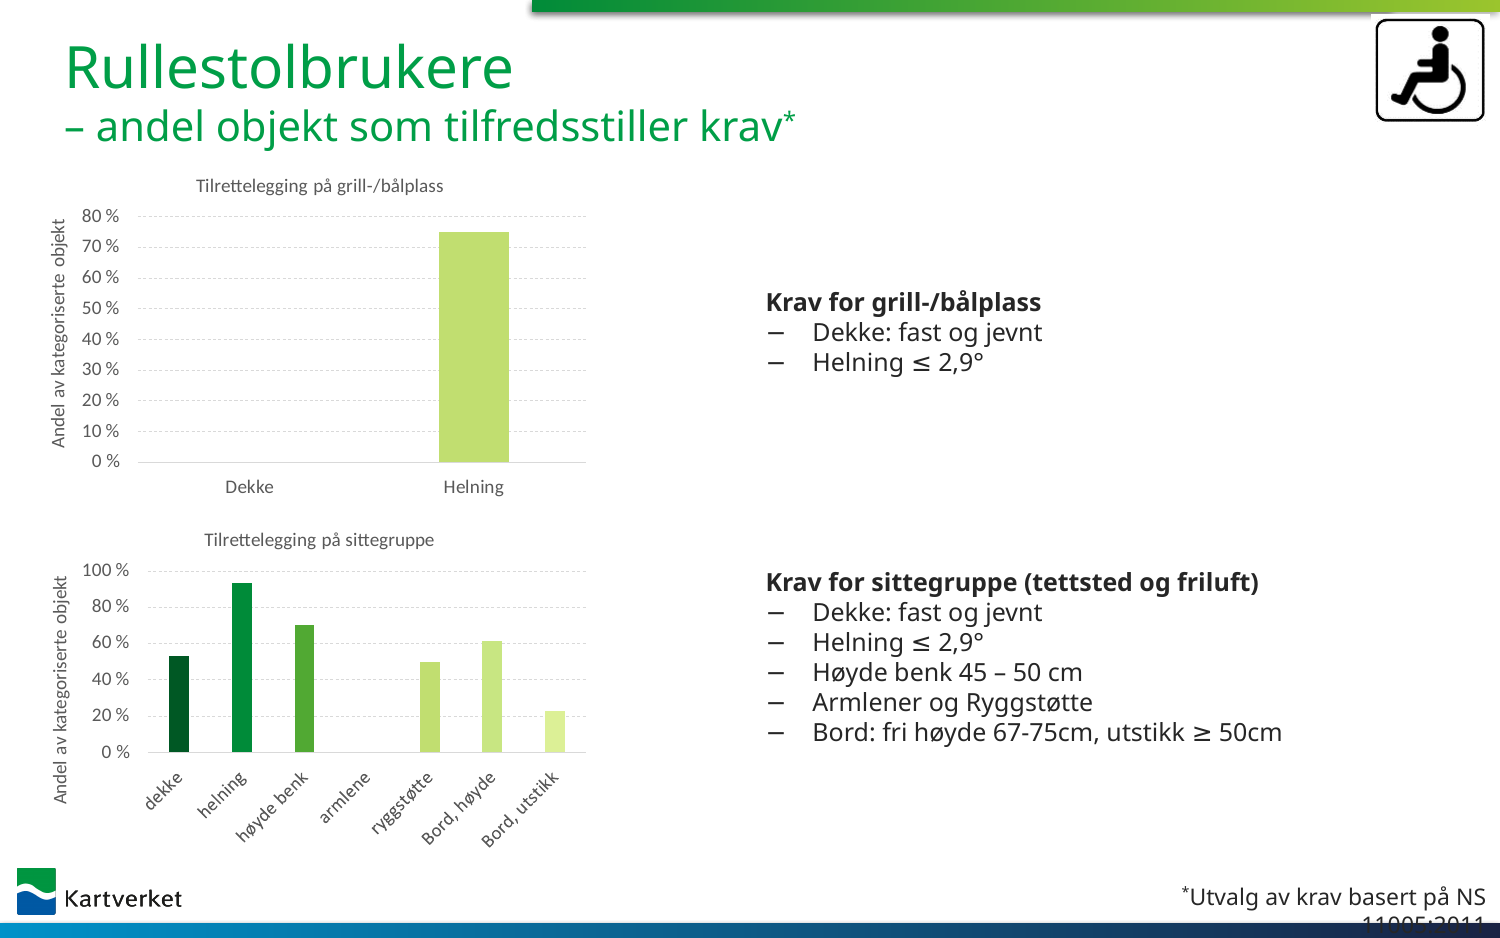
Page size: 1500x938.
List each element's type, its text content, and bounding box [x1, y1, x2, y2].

picture [1371, 13, 1491, 127]
text_box *Utvalg av krav basert på NS 11005:2011 [1068, 873, 1500, 938]
picture [41, 520, 597, 859]
text_box Krav for sittegruppe (tettsted og friluft) Dekke: fast og jevnt Helning ≤ 2,9° Høyde benk 45 – 50 cm Armlener og Ryggstøtte Bord: fri høyde 67-75cm, utstikk ≥ 50cm [750, 559, 1500, 754]
text_box Rullestolbrukere – andel objekt som tilfredsstiller krav* [49, 14, 1431, 158]
picture [41, 166, 597, 505]
text_box Krav for grill-/bålplass Dekke: fast og jevnt Helning ≤ 2,9° [750, 279, 1452, 384]
